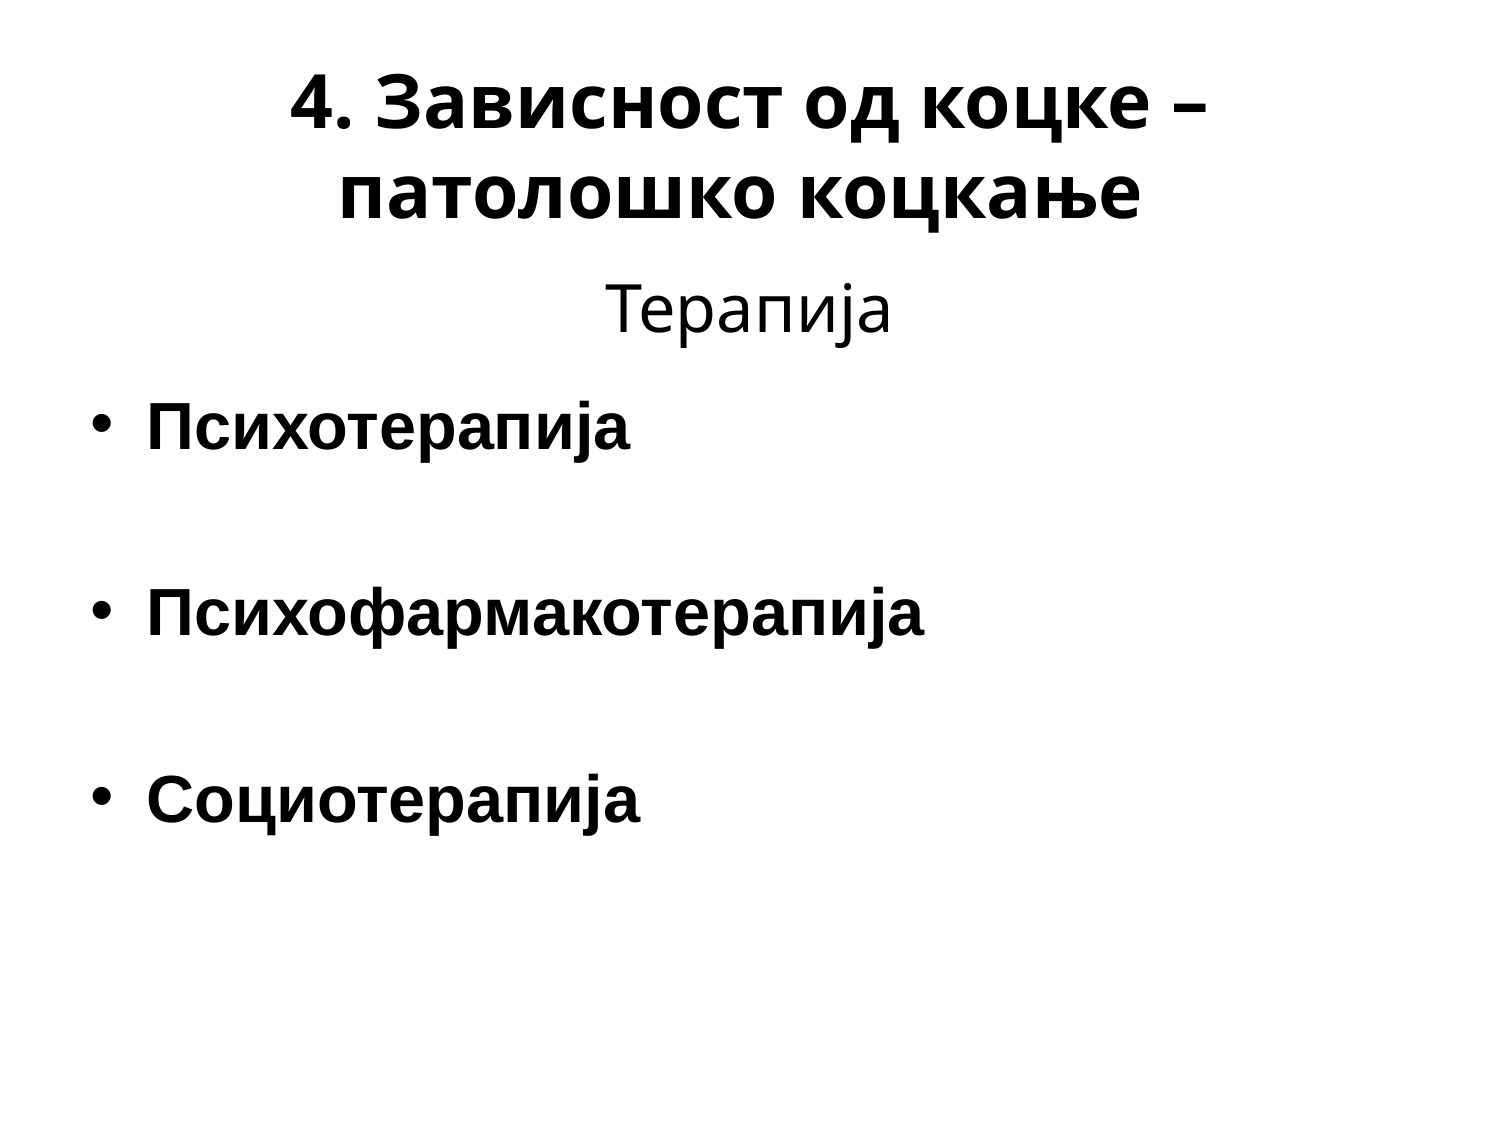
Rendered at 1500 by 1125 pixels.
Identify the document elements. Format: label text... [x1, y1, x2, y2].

title Терапија [74, 212, 1426, 374]
list Психотерапија Психофармакотерапија Социотерапија [74, 374, 1426, 1001]
text_box 4. Зависност од коцке – патолошко коцкање [74, 50, 1425, 238]
